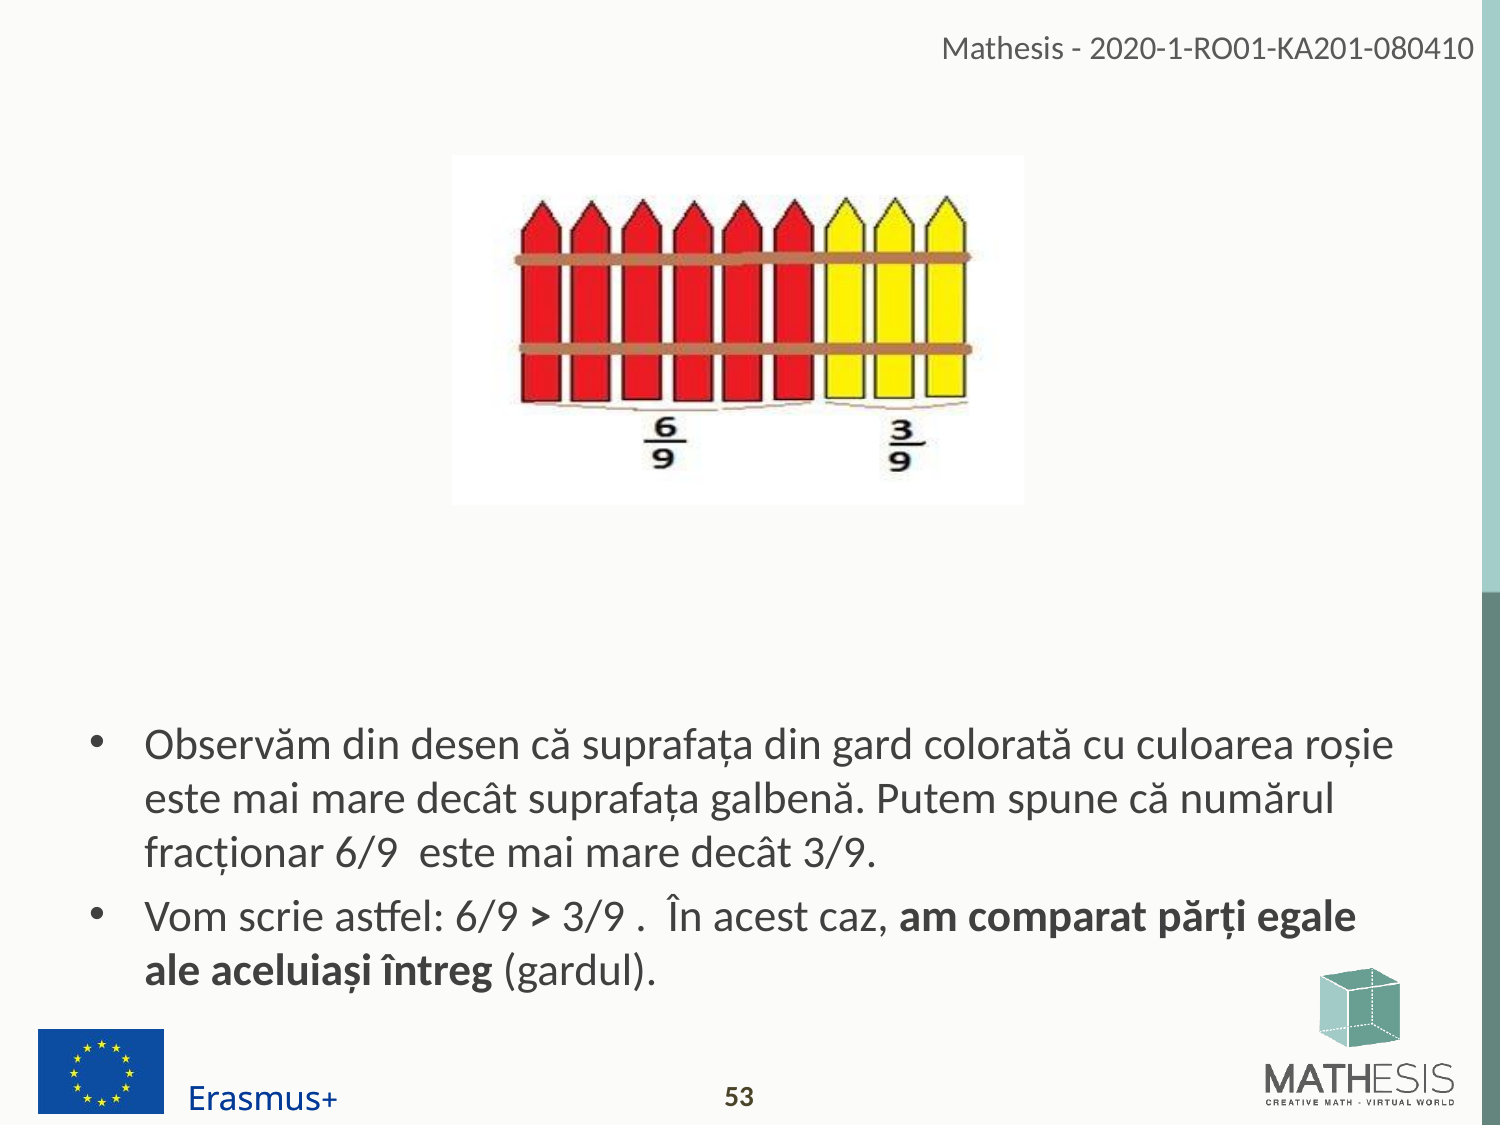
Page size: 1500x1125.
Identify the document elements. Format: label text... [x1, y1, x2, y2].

list Observăm din desen că suprafața din gard colorată cu culoarea roșie este mai mare decât suprafața galbenă. Putem spune că numărul fracționar 6/9 este mai mare decât 3/9. Vom scrie astfel: 6/9 > 3/9 . În acest caz, am comparat părți egale ale aceluiași întreg (gardul). [75, 262, 1425, 1005]
picture [38, 1029, 164, 1114]
picture [451, 154, 1025, 505]
